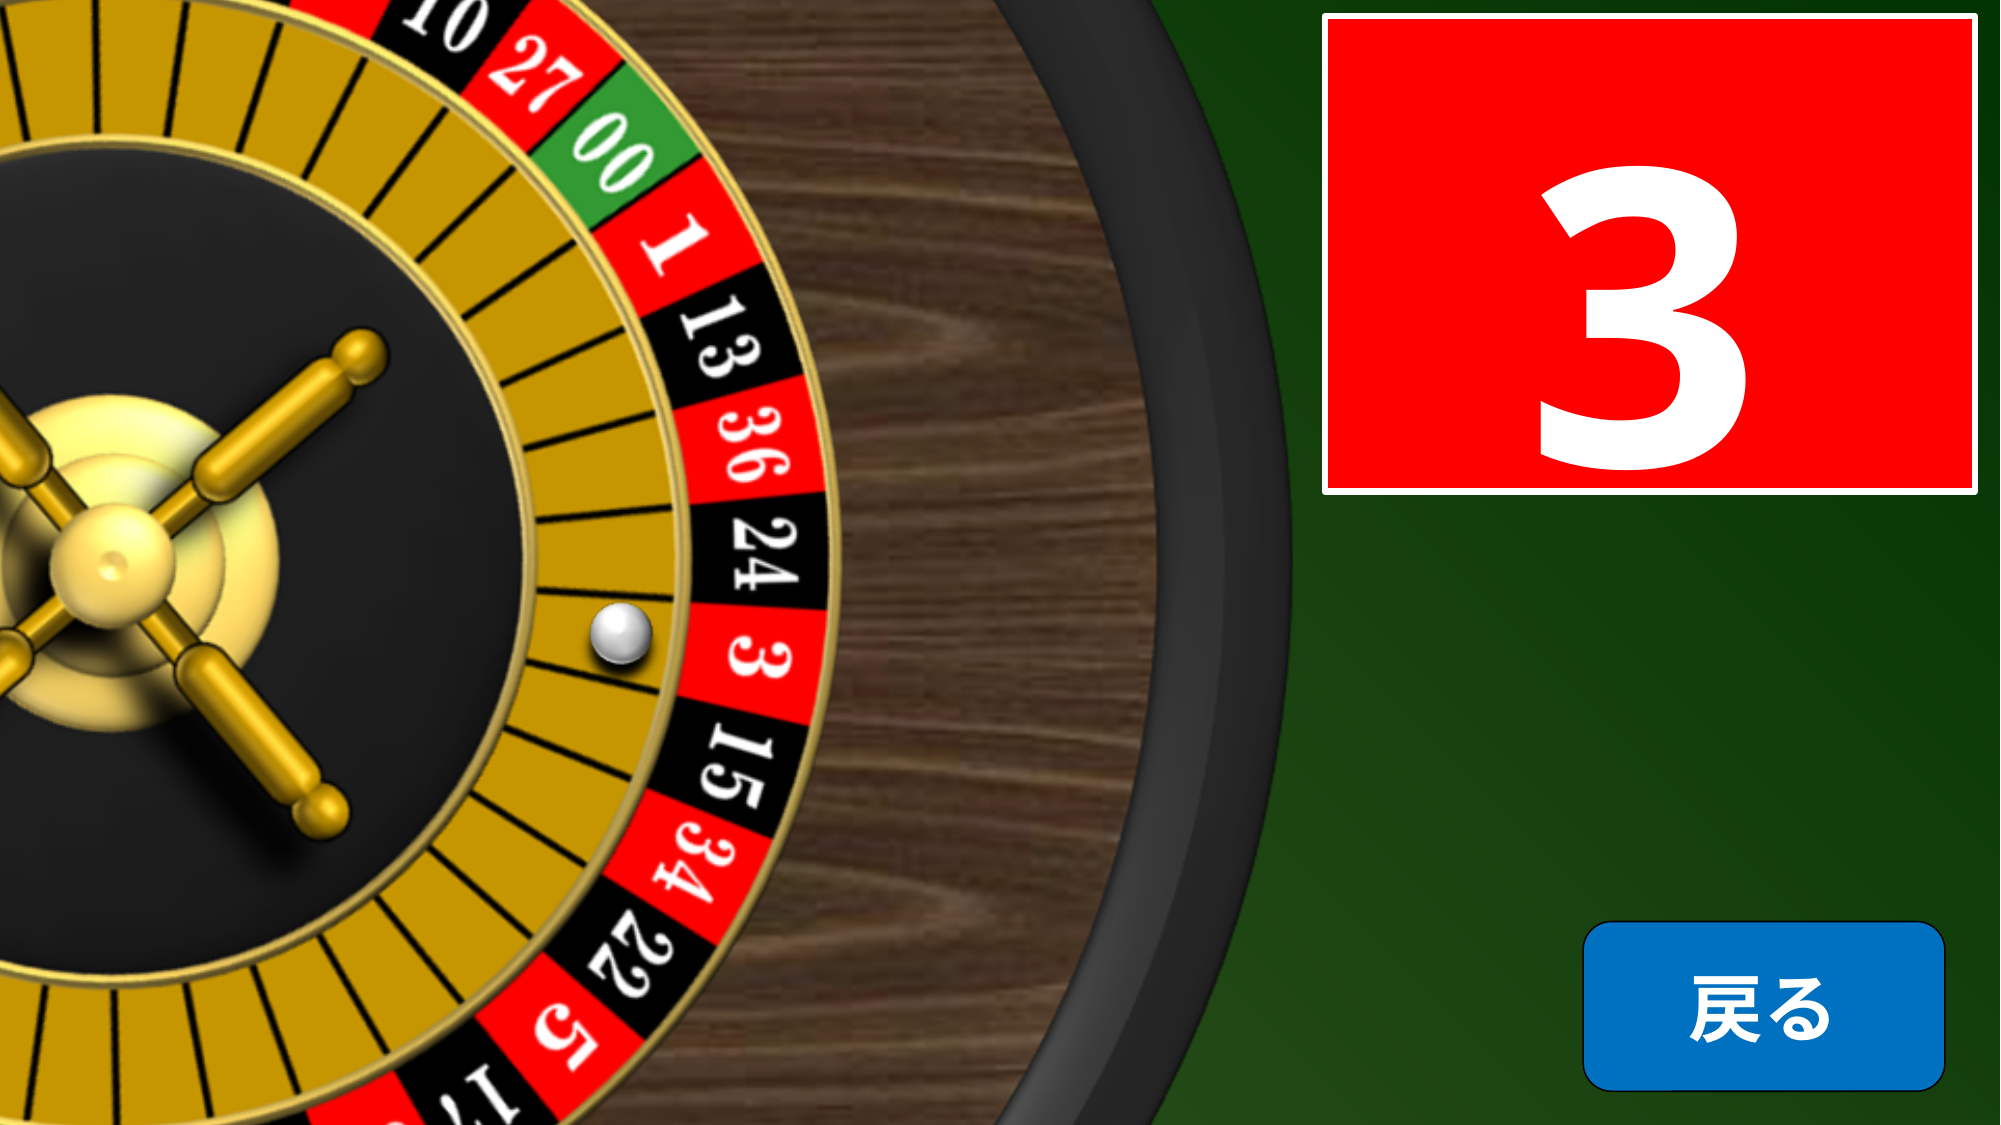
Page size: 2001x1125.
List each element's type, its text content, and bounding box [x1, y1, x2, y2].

text_box 3 [1510, 44, 1778, 558]
picture [0, 0, 1297, 1125]
text_box 戻る [1583, 921, 1945, 1092]
text_box [1324, 16, 1975, 492]
